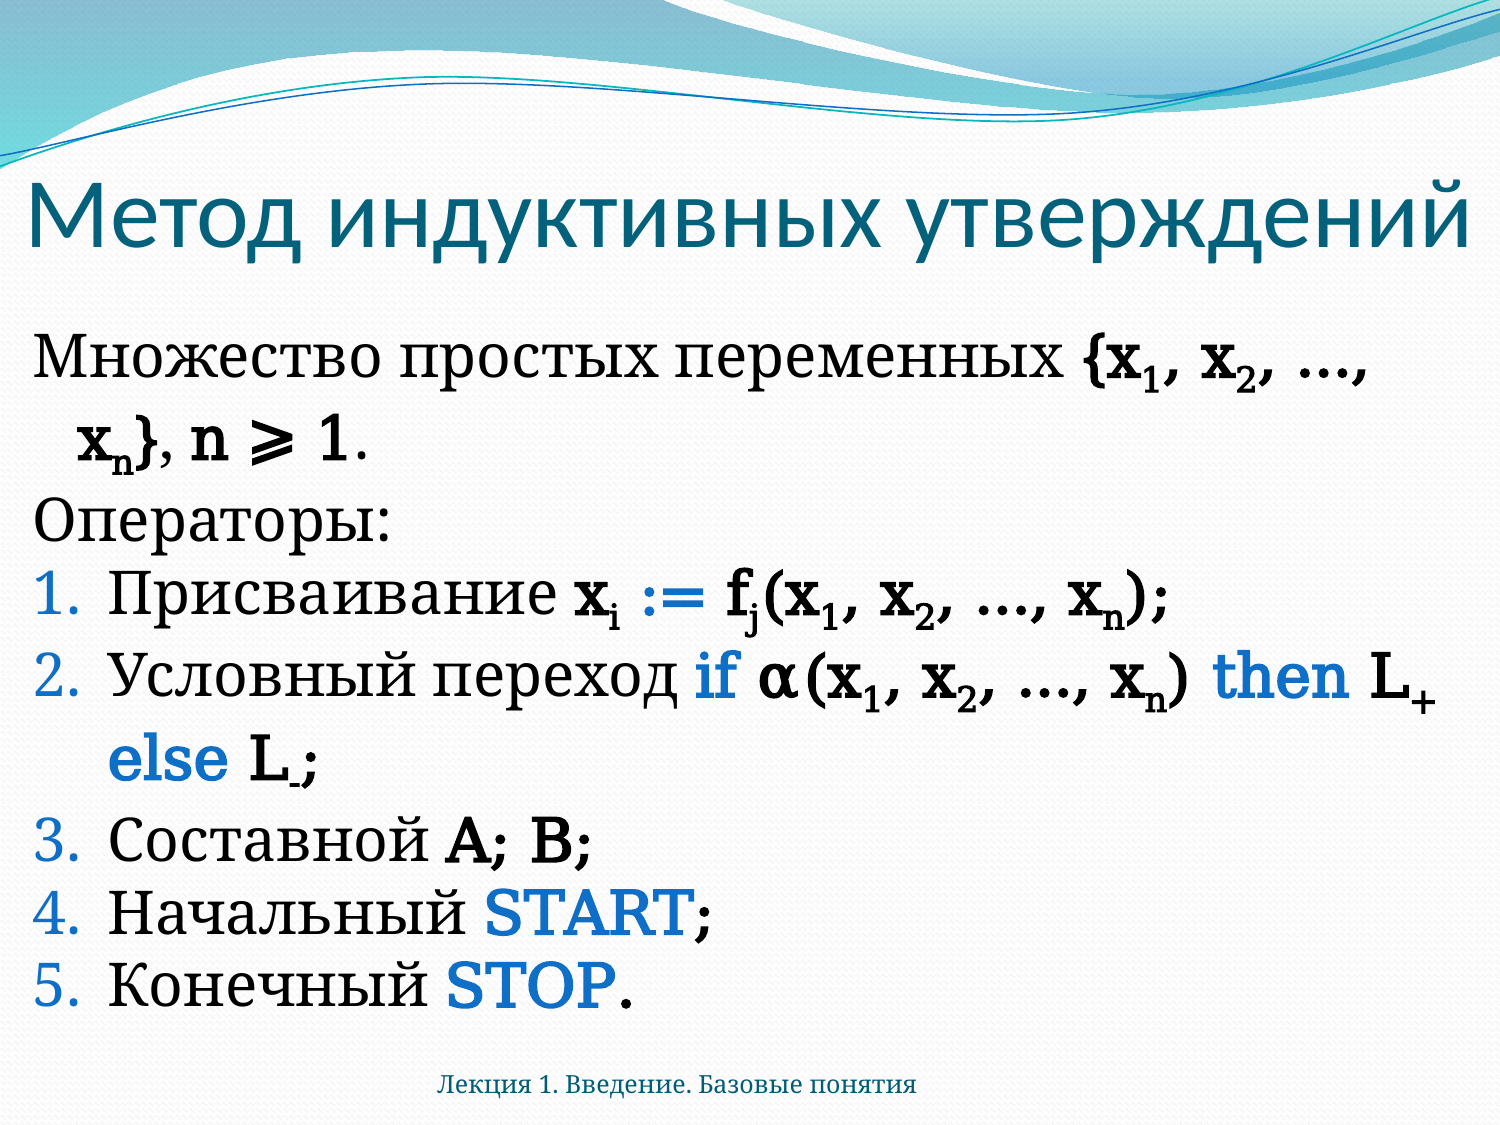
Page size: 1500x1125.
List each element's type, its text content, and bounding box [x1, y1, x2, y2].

title Метод индуктивных утверждений [17, 79, 1483, 267]
footer Лекция 1. Введение. Базовые понятия [437, 1042, 988, 1103]
list Множество простых переменных {x1, x2, …, xn}, n ⩾ 1. Операторы: Присваивание xi := fj(x1, x2, …, xn); Условный переход if α(x1, x2, …, xn) then L+ else L-; Составной A; B; Начальный START; Конечный STOP. [17, 267, 1483, 1069]
